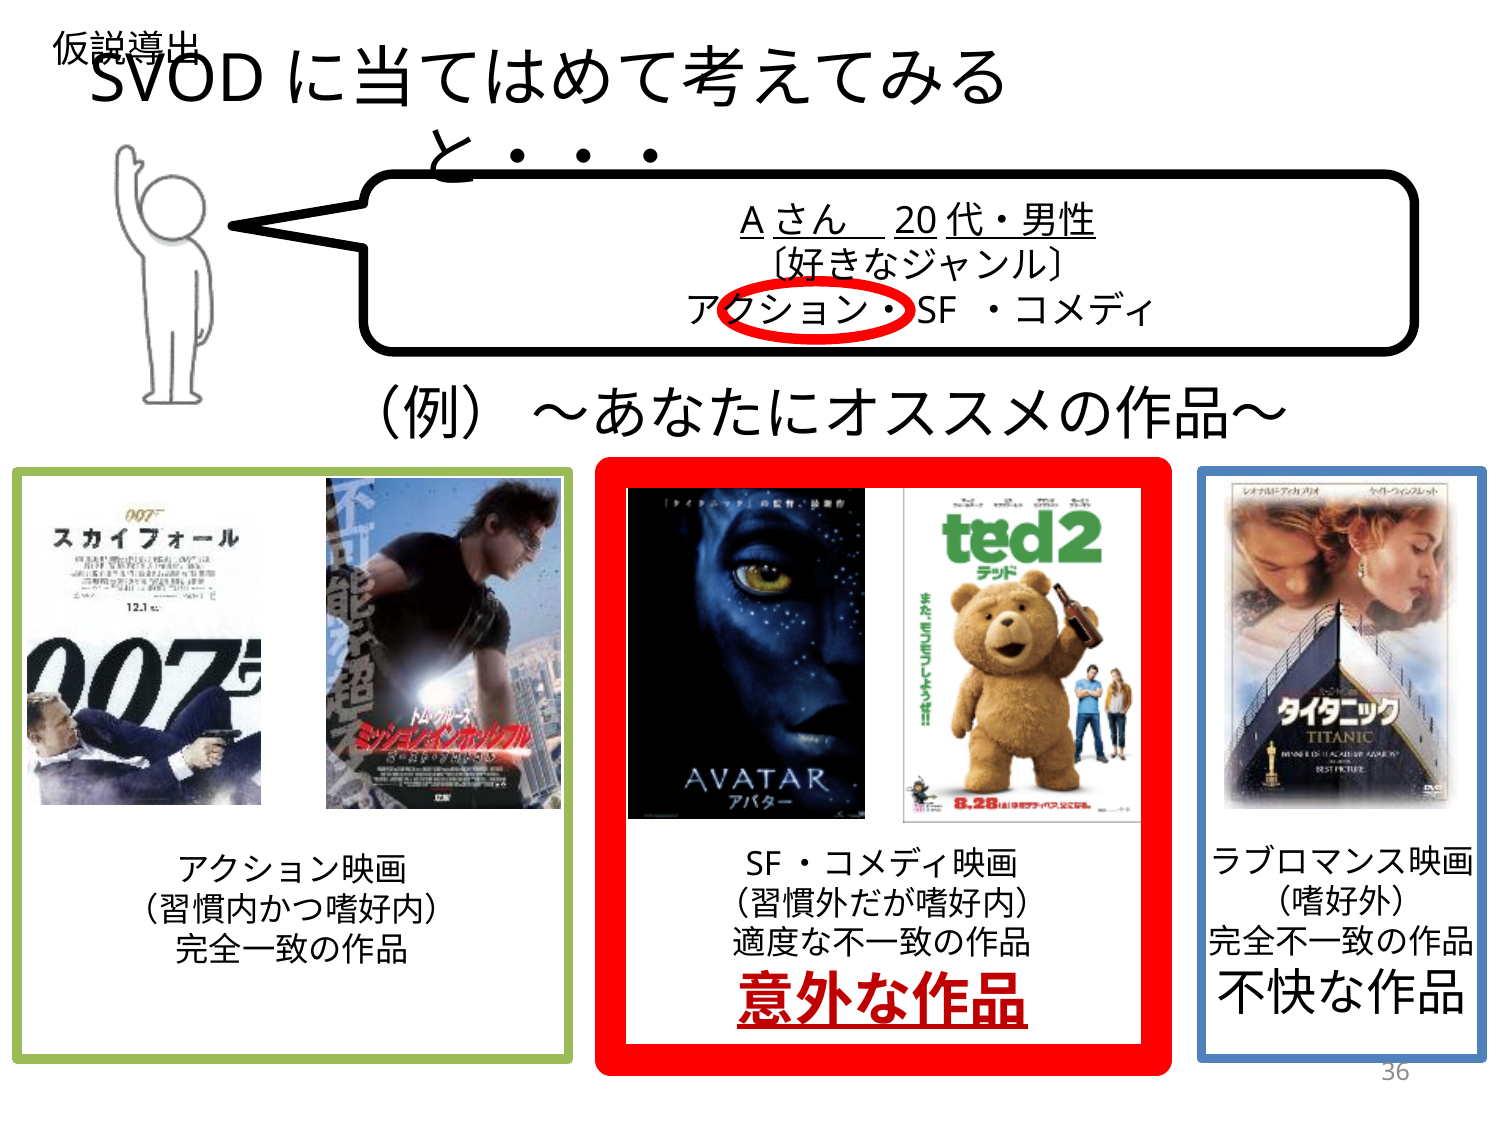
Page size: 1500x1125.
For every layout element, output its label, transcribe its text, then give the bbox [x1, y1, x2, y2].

picture [628, 488, 866, 820]
picture [326, 478, 561, 810]
picture [1224, 476, 1459, 809]
text_box [1199, 469, 1484, 832]
text_box SF・コメディ映画 （習慣外だが嗜好内） 適度な不一致の作品 意外な作品 [657, 834, 1108, 1100]
text_box Aさん 20代・男性 〔好きなジャンル〕 アクション・SF ・コメディ [534, 188, 1311, 339]
text_box 仮説導出 [30, 7, 224, 88]
text_box [15, 470, 571, 1061]
text_box アクション映画 （習慣内かつ嗜好内） 完全一致の作品 [66, 841, 517, 1016]
slide_number 36 [1074, 1042, 1425, 1103]
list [74, 141, 250, 409]
title SVODに当てはめて考えてみると・・・ [12, 61, 1090, 168]
text_box [254, 171, 1417, 354]
text_box （例） ～あなたにオススメの作品～ [310, 369, 1323, 454]
picture [903, 488, 1141, 823]
picture [27, 476, 261, 806]
text_box [609, 470, 1158, 1062]
text_box ラブロマンス映画 （嗜好外） 完全不一致の作品 不快な作品 [1116, 832, 1500, 1088]
